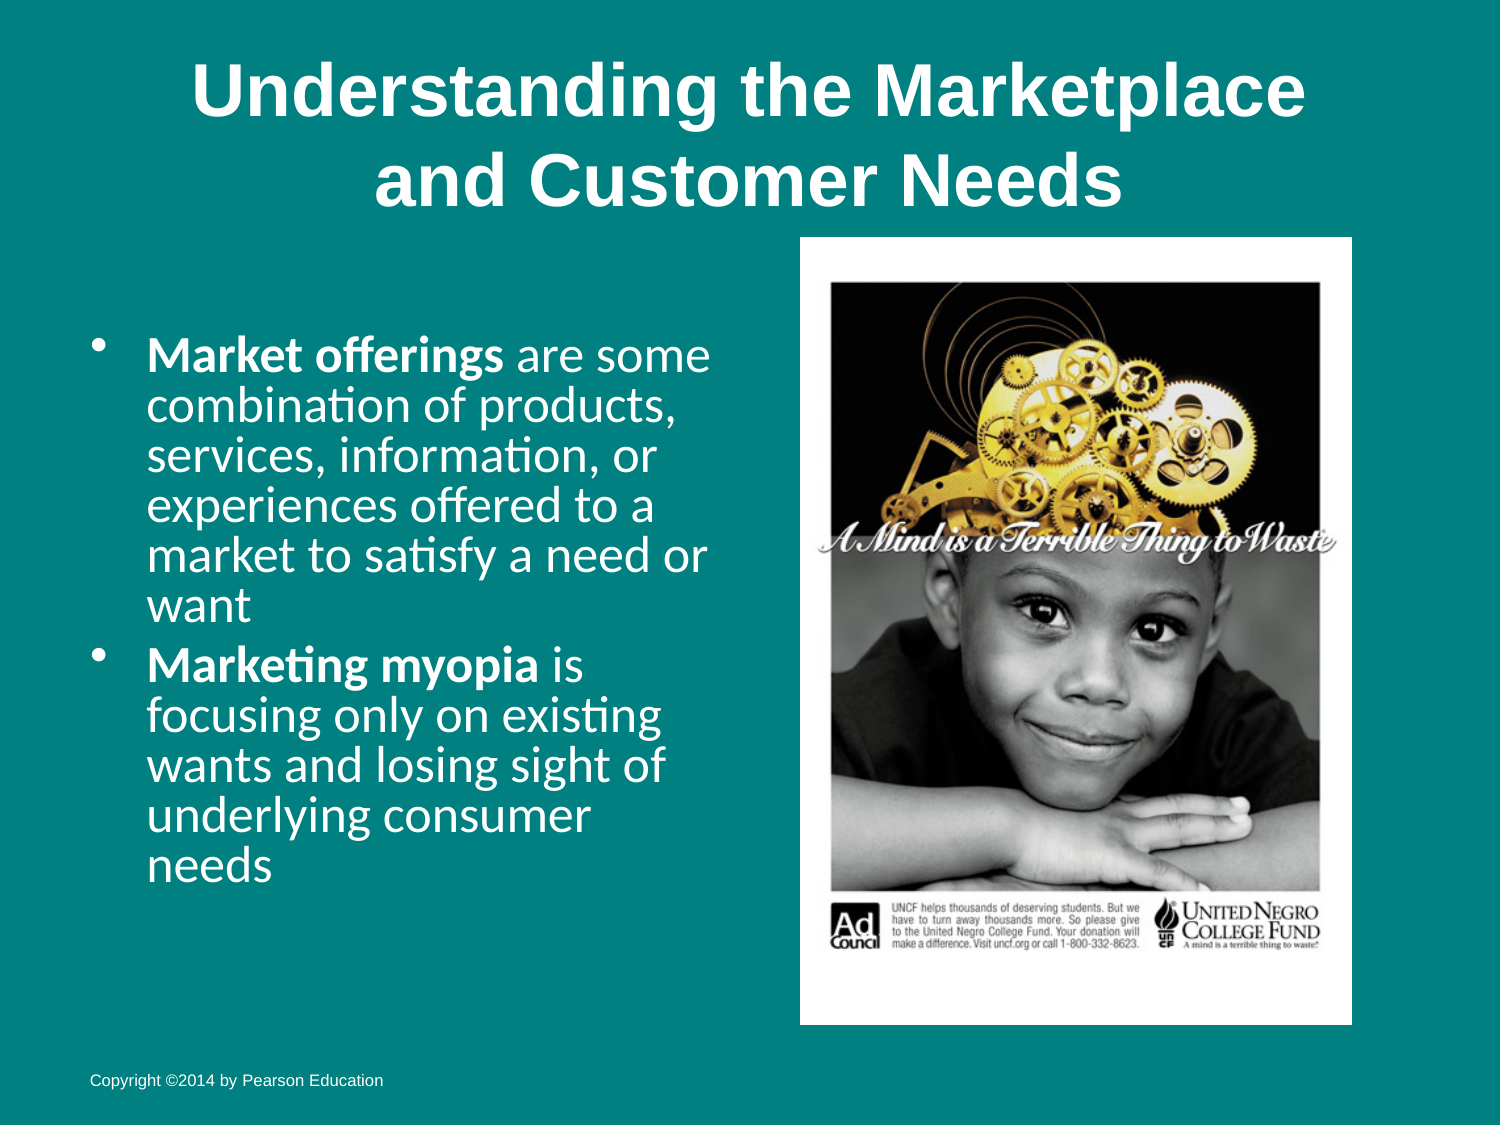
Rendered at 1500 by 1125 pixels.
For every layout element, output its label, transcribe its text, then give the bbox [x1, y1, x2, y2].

title Understanding the Marketplace and Customer Needs [112, 37, 1388, 226]
text_box Copyright ©2014 by Pearson Education [74, 1062, 825, 1098]
list Market offerings are some combination of products, services, information, or experiences offered to a market to satisfy a need or want Marketing myopia is focusing only on existing wants and losing sight of underlying consumer needs [74, 324, 739, 974]
picture [799, 237, 1352, 1026]
